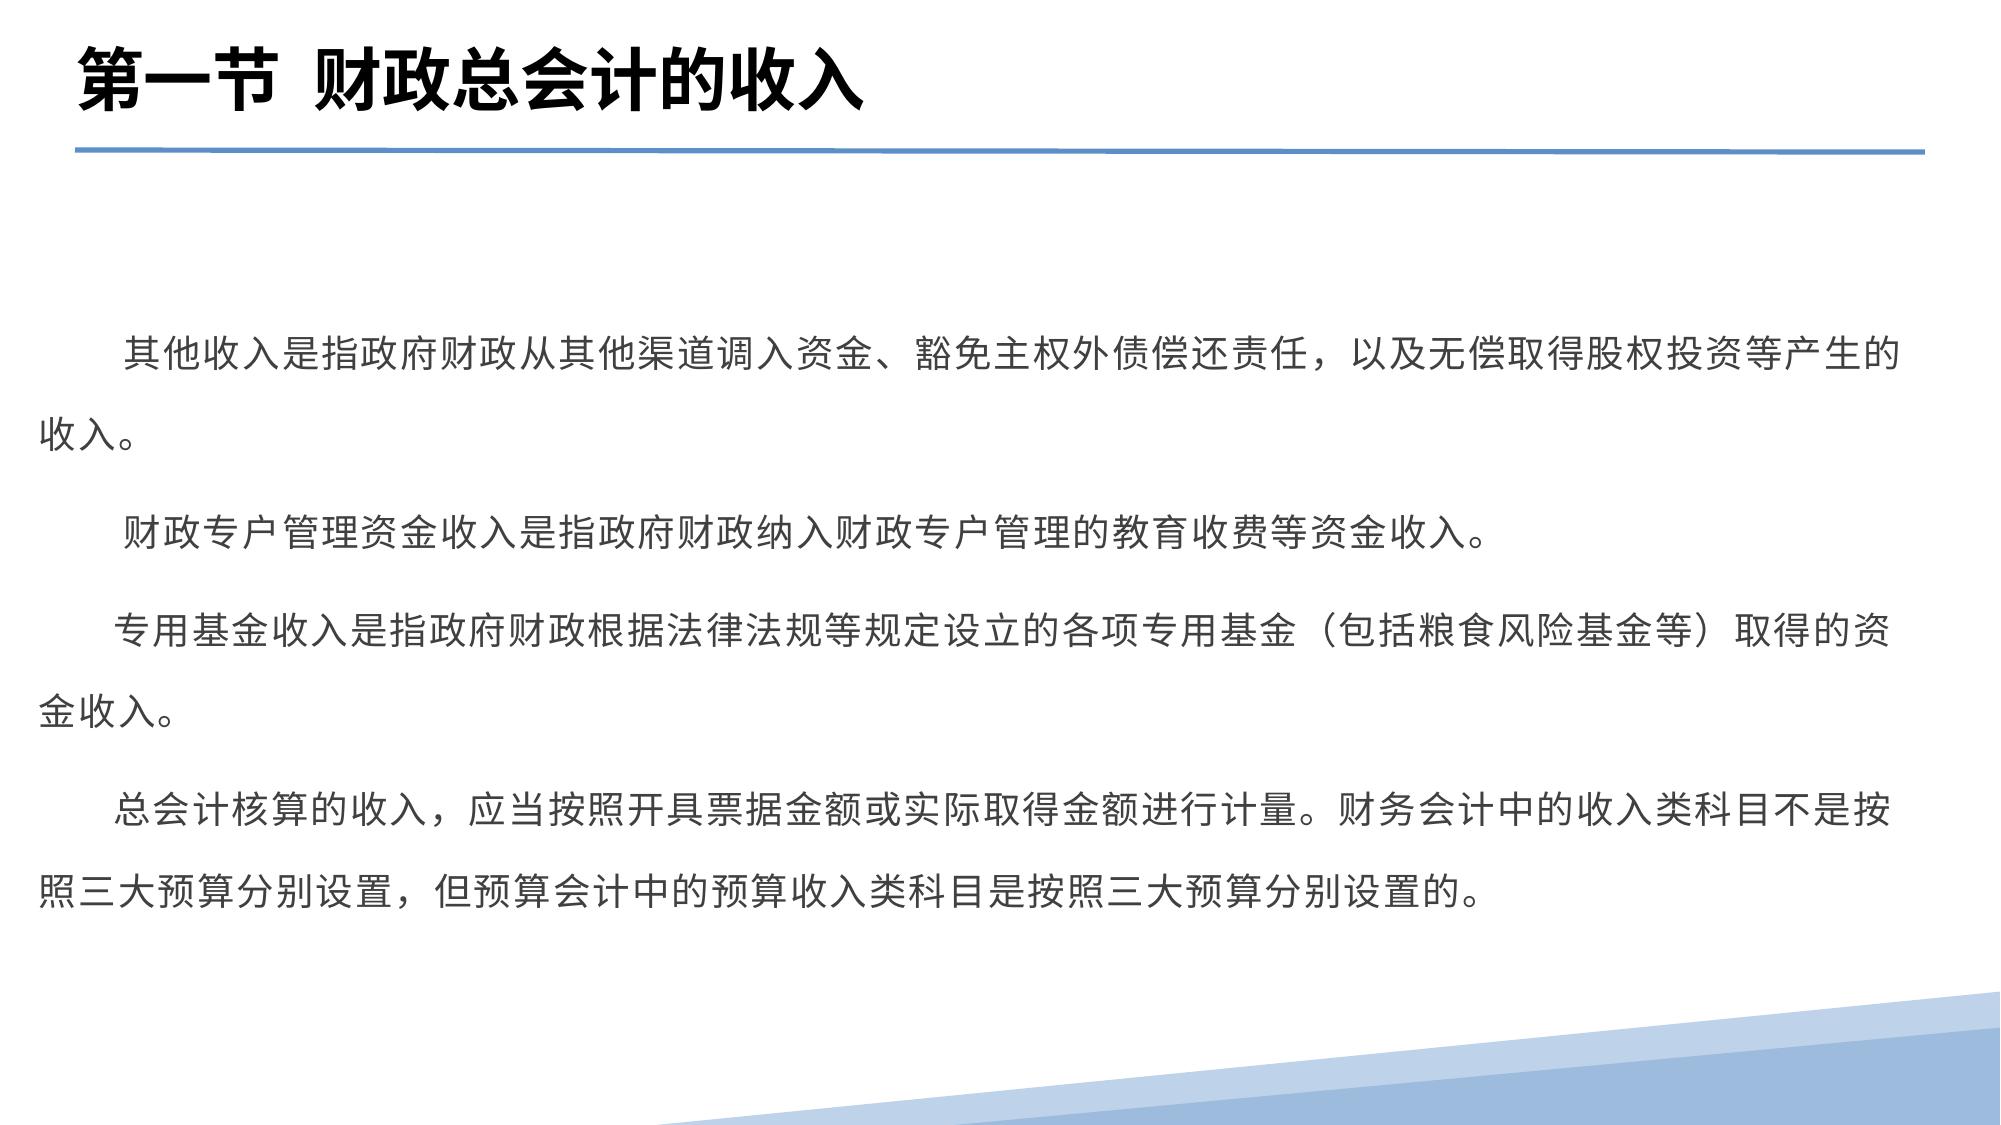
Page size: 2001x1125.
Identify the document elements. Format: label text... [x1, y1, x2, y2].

text_box 其他收入是指政府财政从其他渠道调入资金、豁免主权外债偿还责任，以及无偿取得股权投资等产生的收入。 财政专户管理资金收入是指政府财政纳入财政专户管理的教育收费等资金收入。 专用基金收入是指政府财政根据法律法规等规定设立的各项专用基金（包括粮食风险基金等）取得的资金收入。 总会计核算的收入，应当按照开具票据金额或实际取得金额进行计量。财务会计中的收入类科目不是按照三大预算分别设置，但预算会计中的预算收入类科目是按照三大预算分别设置的。 [28, 192, 1925, 1099]
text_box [656, 991, 2000, 1125]
text_box 第一节 财政总会计的收入 [75, 24, 1925, 125]
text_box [74, 149, 1925, 153]
